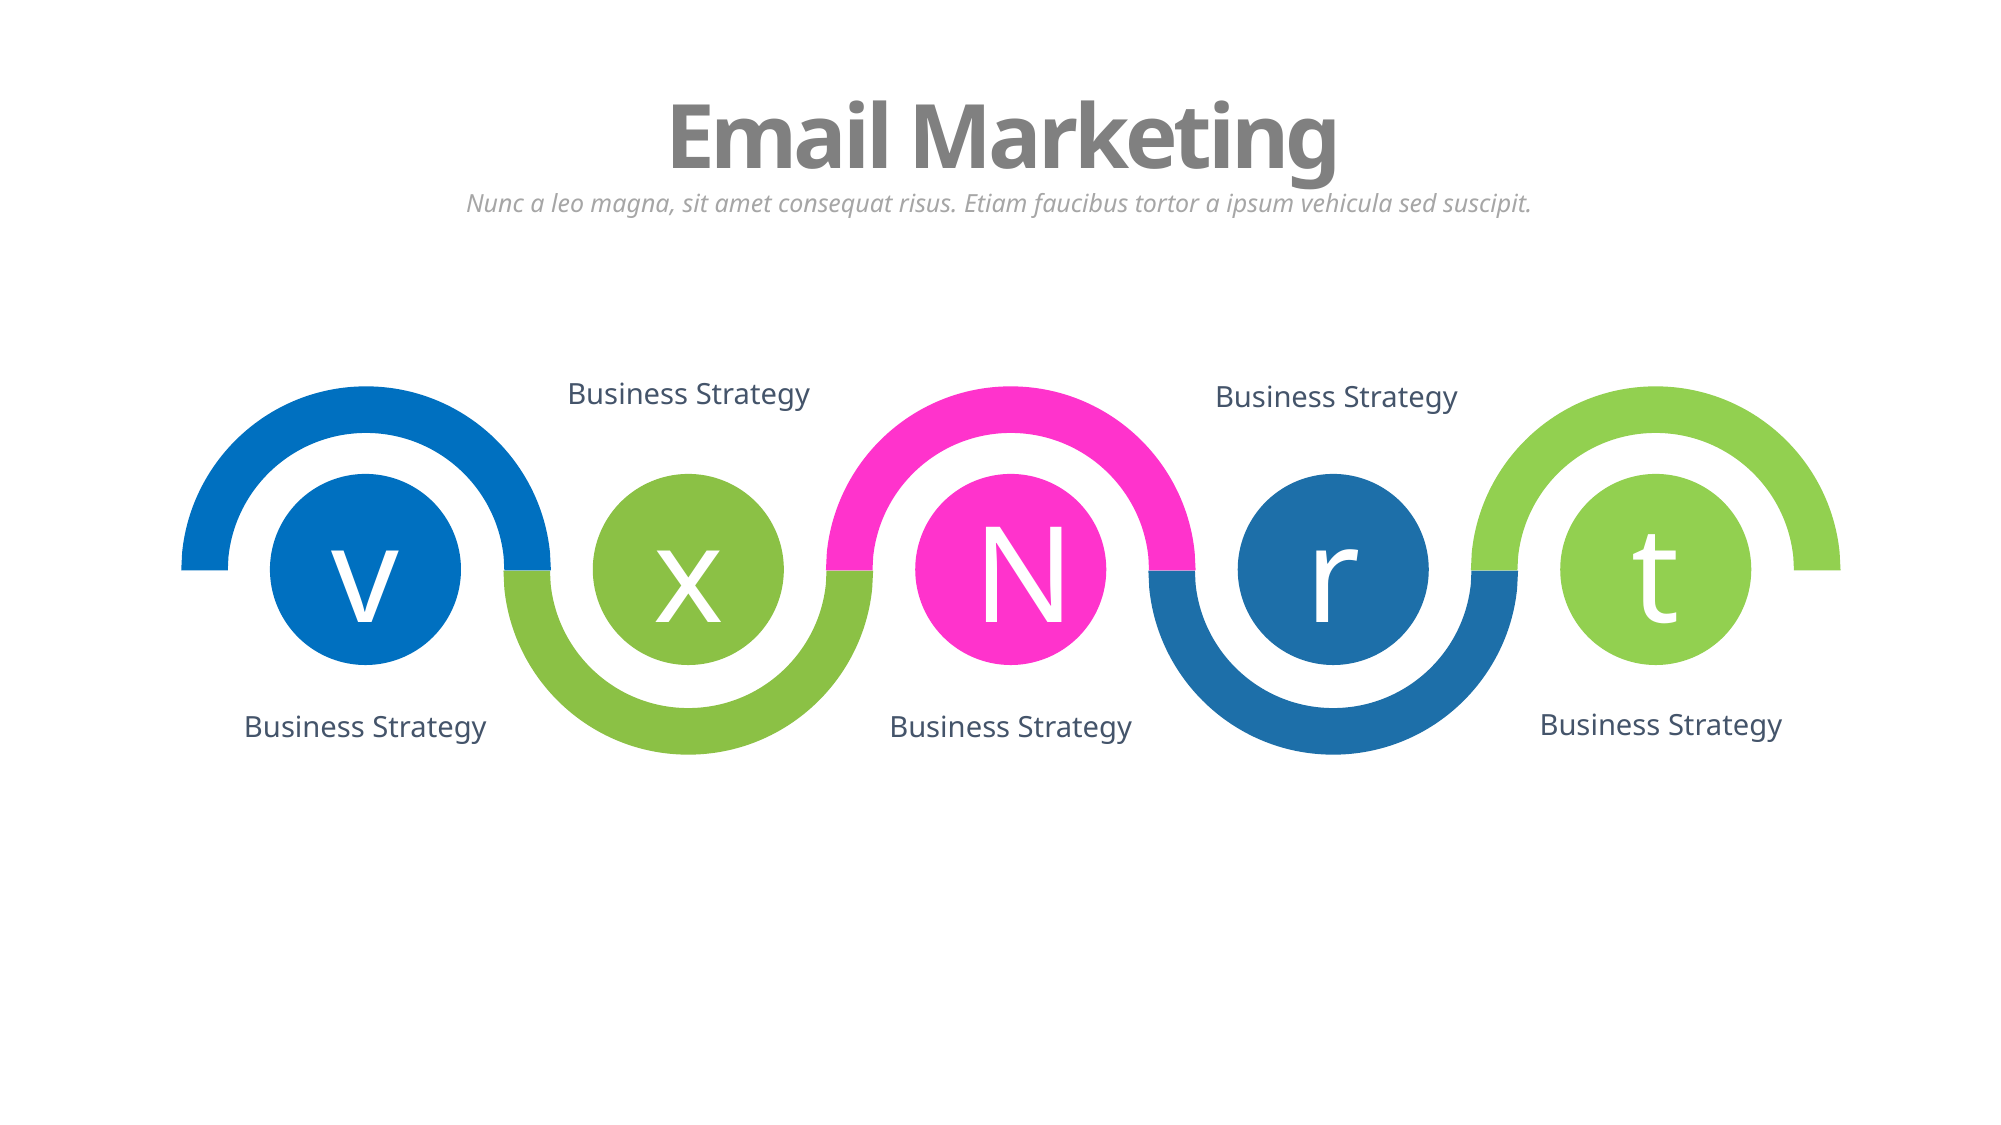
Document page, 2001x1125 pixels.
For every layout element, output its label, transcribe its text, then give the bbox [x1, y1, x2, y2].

text_box Business Strategy [1199, 382, 1474, 436]
text_box Business Strategy [873, 712, 1149, 766]
text_box Nunc a leo magna, sit amet consequat risus. Etiam faucibus tortor a ipsum vehicula sed suscipit. [123, 182, 1884, 223]
text_box Business Strategy [1523, 710, 1799, 764]
text_box [502, 569, 875, 756]
text_box [1147, 569, 1520, 756]
text_box r [1236, 472, 1430, 667]
text_box [1469, 385, 1842, 572]
text_box Email Marketing [655, 74, 1352, 182]
text_box x [591, 472, 785, 667]
text_box Business Strategy [228, 712, 503, 766]
text_box N [914, 472, 1108, 667]
text_box v [268, 472, 463, 667]
text_box [180, 385, 553, 572]
text_box [824, 385, 1197, 572]
text_box t [1559, 472, 1753, 667]
text_box Business Strategy [551, 379, 826, 433]
